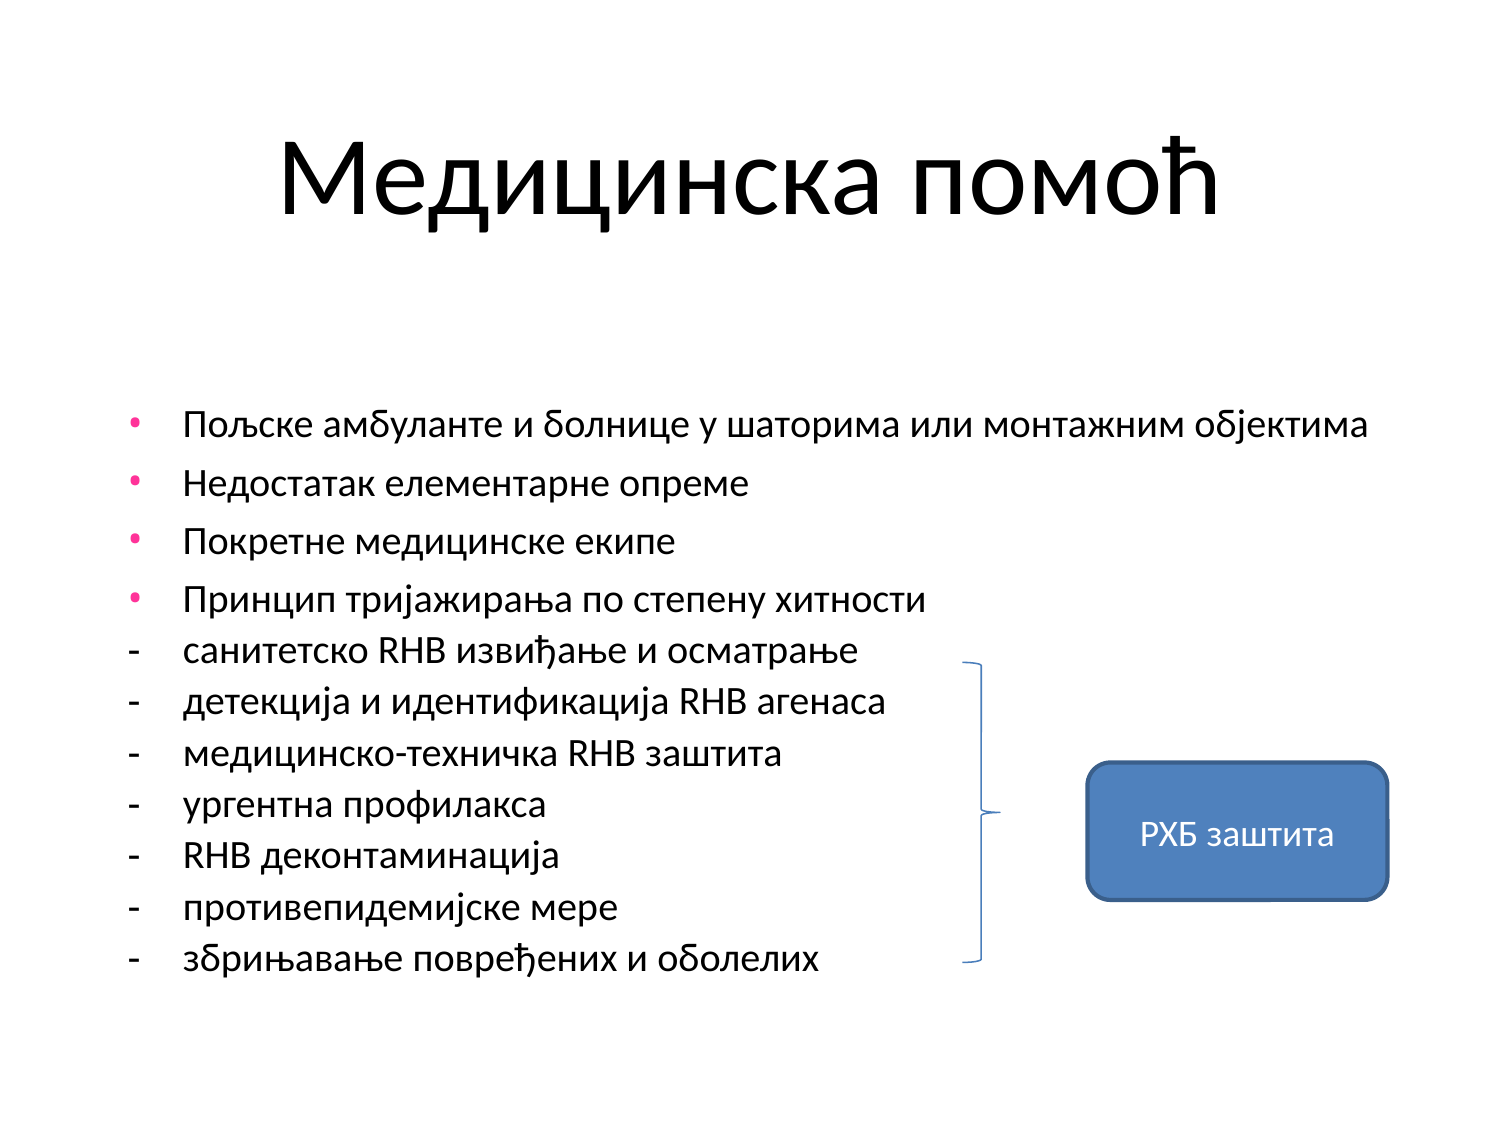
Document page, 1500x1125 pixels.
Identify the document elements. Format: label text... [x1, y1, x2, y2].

text_box РХБ заштита [1085, 760, 1390, 903]
text_box [962, 661, 1001, 964]
title Медицинска помоћ [112, 11, 1388, 324]
list Пољске амбуланте и болнице у шаторима или монтажним објектима Недостатак елементарне опреме Покретне медицинске екипе Принцип тријажирања по степену хитности санитетско RHB извиђање и осматрање детекција и идентификација RHB агенаса медицинско-техничка RHB заштита ургентна профилакса RHB деконтаминација противепидемијске мере збрињавање повређених и оболелих [112, 324, 1388, 1000]
